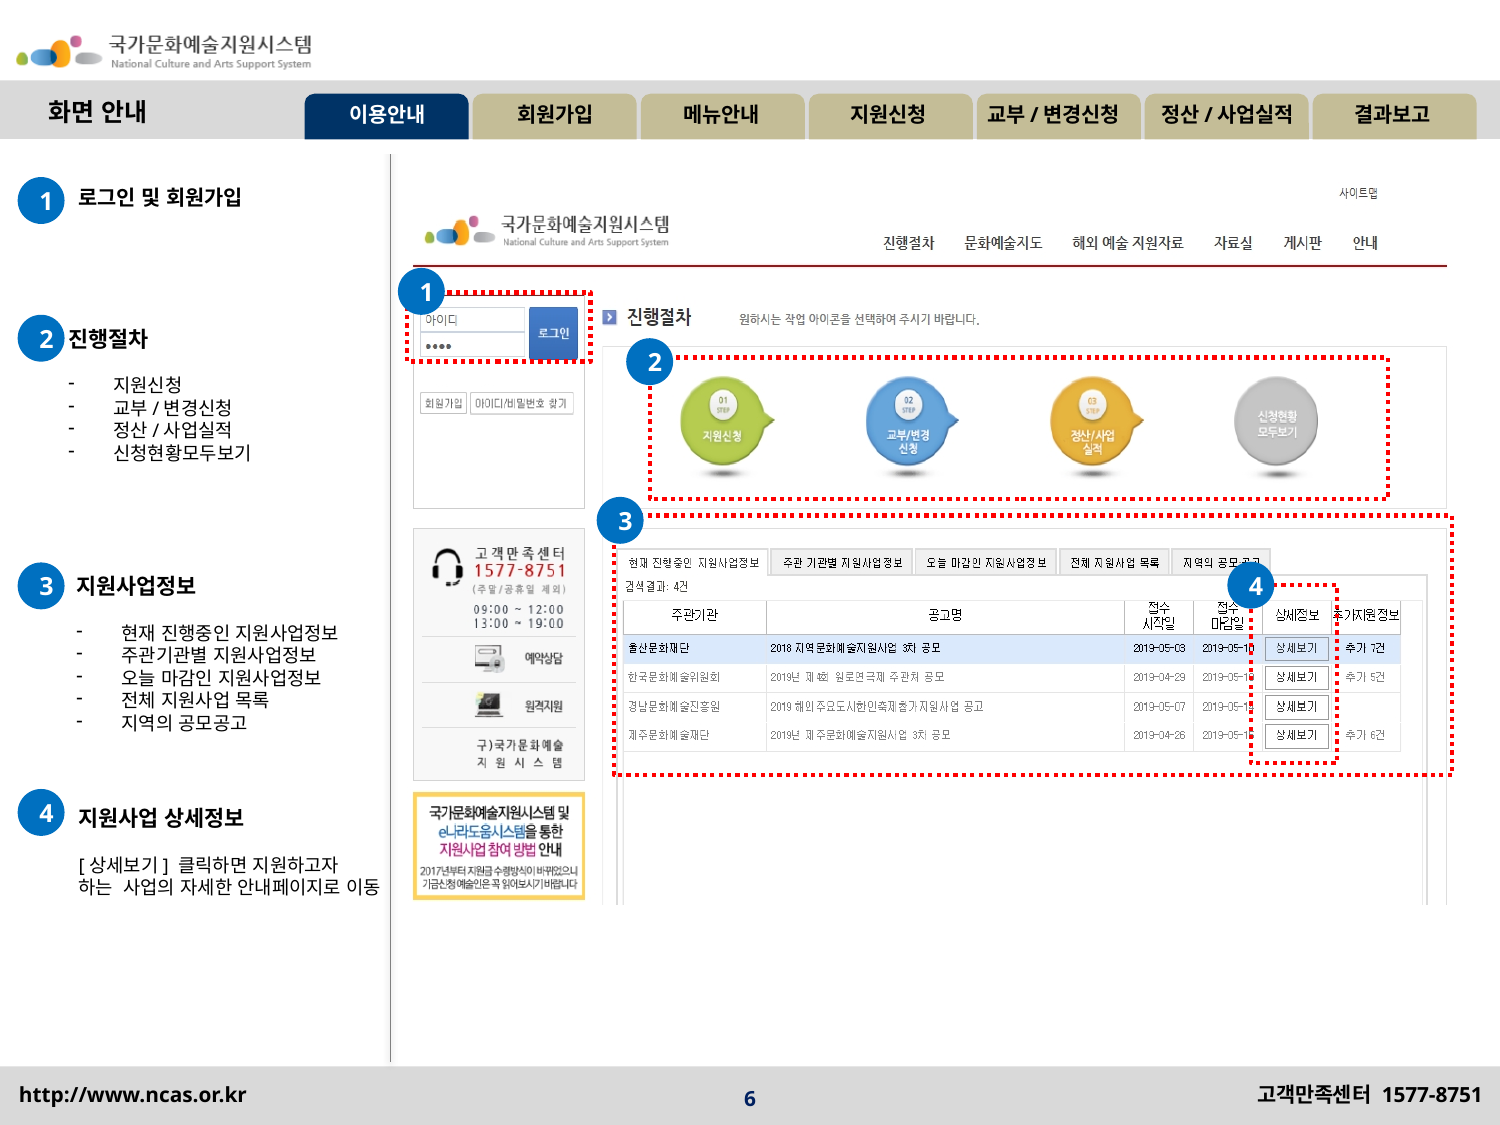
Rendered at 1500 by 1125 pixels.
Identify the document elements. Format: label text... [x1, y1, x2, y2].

text_box 지원사업 상세정보 [상세보기] 클릭하면 지원하고자 하는 사업의 자세한 안내페이지로 이동 [63, 797, 396, 906]
picture [406, 182, 1453, 906]
text_box 1 [395, 275, 401, 307]
text_box 4 [15, 786, 67, 838]
text_box 3 [15, 560, 61, 612]
text_box 진행절차 지원신청 교부/변경신청 정산/사업실적 신청현황모두보기 [53, 317, 267, 472]
text_box 1 [15, 174, 67, 227]
text_box 로그인 및 회원가입 [63, 177, 396, 217]
text_box 화면 안내 [33, 89, 163, 135]
text_box 2 [15, 312, 56, 364]
picture [6, 24, 324, 77]
text_box 지원사업정보 현재 진행중인 지원사업정보 주관기관별 지원사업정보 오늘 마감인 지원사업정보 전체 지원사업 목록 지역의 공모공고 [61, 565, 354, 742]
